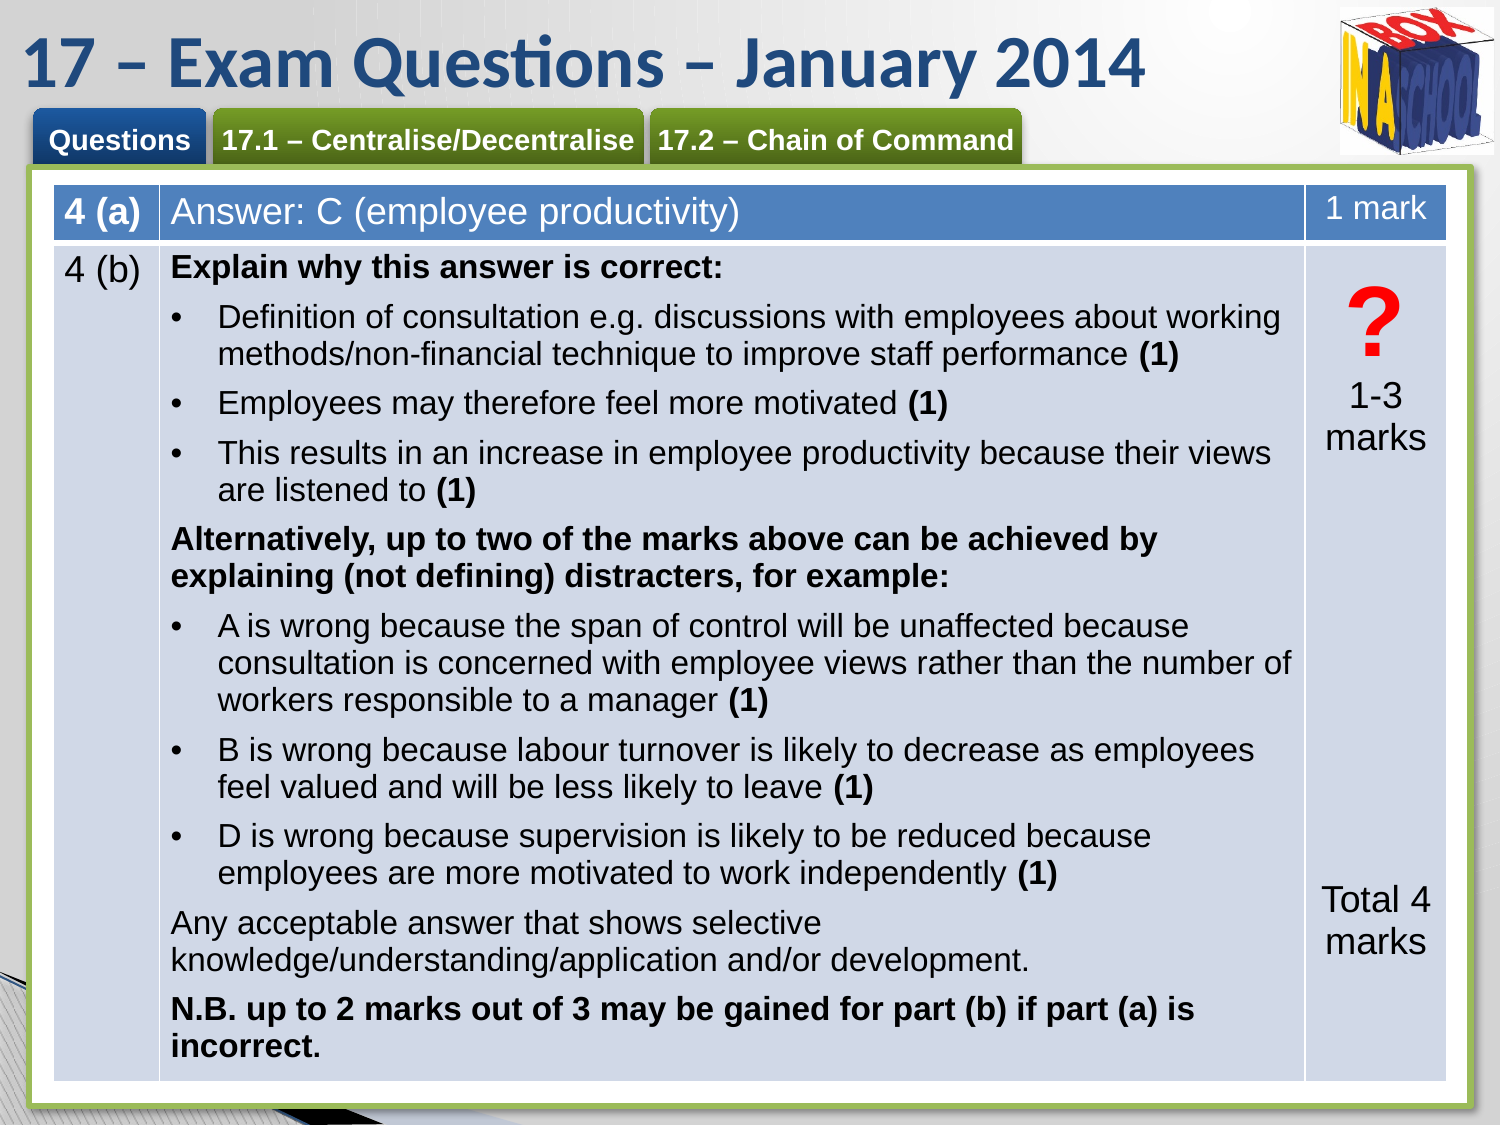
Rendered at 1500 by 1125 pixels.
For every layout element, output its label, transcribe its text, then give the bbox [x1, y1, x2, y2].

table_header 4 (a) [54, 185, 159, 240]
table_header 1 mark [1306, 185, 1446, 240]
text_box ? [1329, 248, 1421, 384]
table_cell 1-3 marks Total 4 marks [1306, 246, 1446, 1081]
title 17 – Exam Questions – January 2014 [5, 7, 1276, 109]
table_cell Explain why this answer is correct: Definition of consultation e.g. discussions with employees about working methods/non-financial technique to improve staff performance (1) Employees may therefore feel more motivated (1) This results in an increase in employee productivity because their views are listened to (1) Alternatively, up to two of the marks above can be achieved by explaining (not defining) distracters, for example: A is wrong because the span of control will be unaffected because consultation is concerned with employee views rather than the number of workers responsible to a manager (1) B is wrong because labour turnover is likely to decrease as employees feel valued and will be less likely to leave (1) D is wrong because supervision is likely to be reduced because employees are more motivated to work independently (1) Any acceptable answer that shows selective knowledge/understanding/application and/or development. N.B. up to 2 marks out of 3 may be gained for part (b) if part (a) is incorrect. [160, 246, 1304, 1081]
table_header Answer: C (employee productivity) [160, 185, 1304, 240]
picture [281, 1114, 303, 1125]
picture [1340, 7, 1495, 155]
table_cell 4 (b) [54, 246, 159, 1081]
